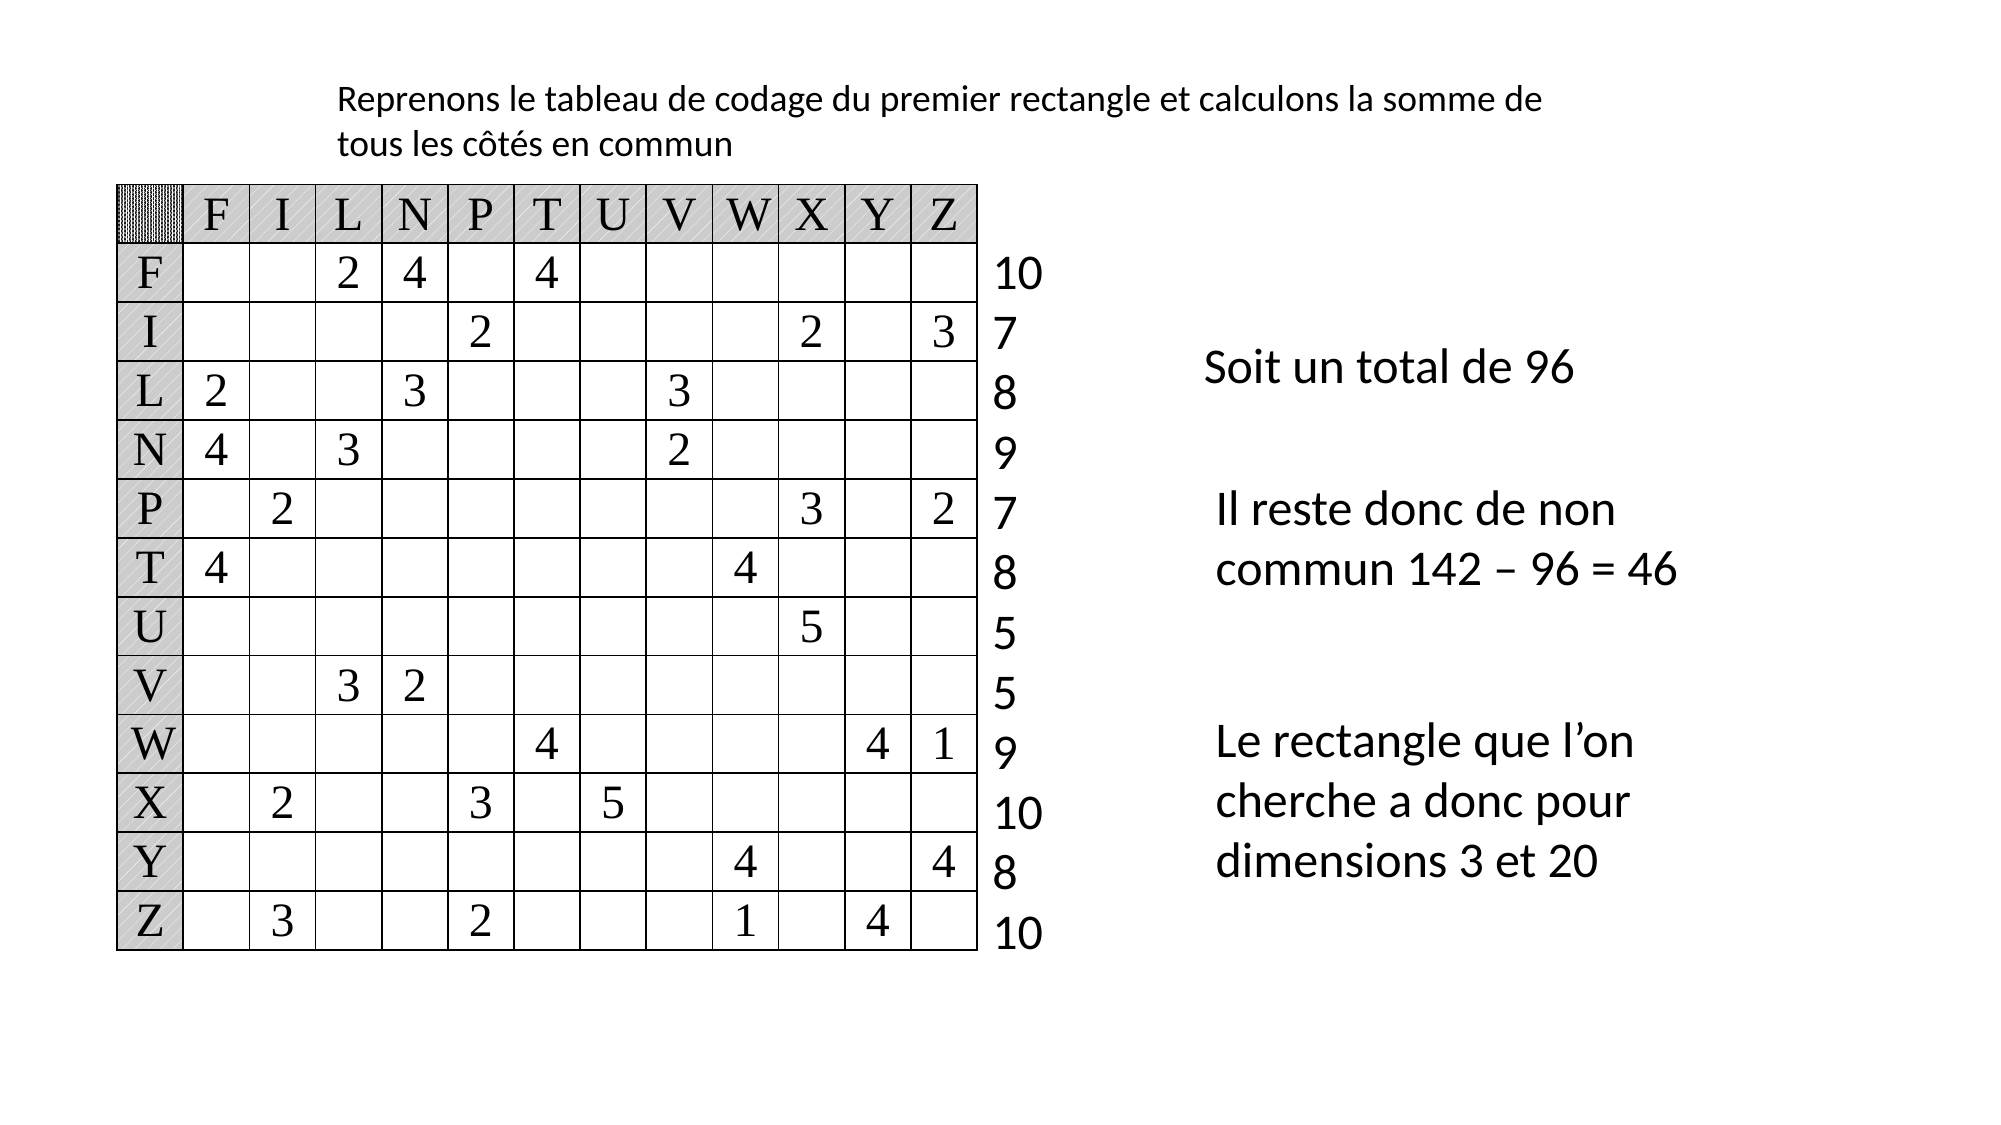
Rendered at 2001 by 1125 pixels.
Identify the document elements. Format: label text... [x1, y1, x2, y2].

table_cell [846, 656, 910, 714]
table_cell [250, 421, 315, 478]
table_cell 3 [316, 656, 381, 714]
table_cell [779, 244, 844, 301]
table_cell 3 [383, 362, 447, 419]
table_cell X [118, 774, 182, 831]
table_header T [515, 185, 579, 242]
table_cell [449, 421, 513, 478]
table_cell 4 [846, 892, 910, 949]
table_cell [316, 833, 381, 890]
table_cell [581, 892, 645, 949]
table_cell [647, 715, 712, 772]
text_box Le rectangle que l’on cherche a donc pour dimensions 3 et 20 [1200, 699, 1754, 895]
table_cell [713, 598, 778, 655]
table_cell 2 [383, 656, 447, 714]
table_cell 1 [912, 715, 976, 772]
table_cell 4 [912, 833, 976, 890]
table_cell [912, 421, 976, 478]
table_cell 2 [449, 303, 513, 360]
table_header P [449, 185, 513, 242]
table_cell 2 [647, 421, 712, 478]
table_cell Y [118, 833, 182, 890]
table_cell [515, 480, 579, 537]
table_cell [515, 833, 579, 890]
table_cell [449, 244, 513, 301]
text_box 10 7 8 9 7 8 5 5 9 10 8 10 [977, 232, 1080, 967]
table_header L [316, 185, 381, 242]
table_cell [846, 598, 910, 655]
table_cell [647, 539, 712, 596]
table_cell U [118, 598, 182, 655]
table_cell 2 [250, 774, 315, 831]
table_cell [846, 833, 910, 890]
table_cell 5 [779, 598, 844, 655]
table_cell [515, 421, 579, 478]
table_header V [647, 185, 712, 242]
table_cell [713, 656, 778, 714]
table_cell 5 [581, 774, 645, 831]
table_cell [779, 892, 844, 949]
table_cell [581, 598, 645, 655]
table_cell 2 [912, 480, 976, 537]
table_cell [449, 480, 513, 537]
table_cell [383, 421, 447, 478]
table_cell [846, 362, 910, 419]
table_cell 4 [515, 715, 579, 772]
table_cell [383, 774, 447, 831]
table_cell [383, 715, 447, 772]
table_cell 1 [713, 892, 778, 949]
table_cell [647, 656, 712, 714]
table_cell [846, 303, 910, 360]
table_cell 2 [779, 303, 844, 360]
table_cell [316, 362, 381, 419]
table_cell [779, 715, 844, 772]
table_cell [383, 892, 447, 949]
table_cell [713, 774, 778, 831]
table_cell [316, 774, 381, 831]
table_cell [647, 303, 712, 360]
table_cell I [118, 303, 182, 360]
table_cell 4 [184, 539, 249, 596]
table_cell [846, 539, 910, 596]
table_cell [581, 833, 645, 890]
table_cell 2 [250, 480, 315, 537]
table_cell [515, 656, 579, 714]
table_cell [184, 598, 249, 655]
table_cell [184, 656, 249, 714]
table_cell [184, 303, 249, 360]
table_cell [449, 715, 513, 772]
table_cell [515, 303, 579, 360]
table_cell [316, 892, 381, 949]
table_cell [184, 774, 249, 831]
table_cell [912, 774, 976, 831]
table_cell [647, 892, 712, 949]
table_cell [383, 598, 447, 655]
table_cell [846, 421, 910, 478]
table_cell [250, 362, 315, 419]
table_cell 4 [184, 421, 249, 478]
table_cell P [118, 480, 182, 537]
text_box Il reste donc de non commun 142 – 96 = 46 [1200, 467, 1754, 603]
table_cell [779, 774, 844, 831]
table_cell [912, 244, 976, 301]
table_cell W [118, 715, 182, 772]
table_header I [250, 185, 315, 242]
table_cell [316, 598, 381, 655]
table_header U [581, 185, 645, 242]
table_cell 3 [250, 892, 315, 949]
table_cell [515, 774, 579, 831]
table_cell [647, 774, 712, 831]
table_cell [449, 539, 513, 596]
table_cell [647, 598, 712, 655]
table_cell [383, 539, 447, 596]
table_cell [515, 539, 579, 596]
table_cell [316, 715, 381, 772]
table_cell [316, 480, 381, 537]
table_cell [846, 480, 910, 537]
table_header Z [912, 185, 976, 242]
table_cell [647, 480, 712, 537]
table_cell 2 [316, 244, 381, 301]
table_header Y [846, 185, 910, 242]
table_header [118, 185, 182, 242]
table_cell [184, 892, 249, 949]
table_cell [449, 598, 513, 655]
table_cell [250, 598, 315, 655]
table_cell [581, 480, 645, 537]
table_cell L [118, 362, 182, 419]
table_cell [581, 244, 645, 301]
table_cell Z [118, 892, 182, 949]
table_cell T [118, 539, 182, 596]
table_cell [779, 656, 844, 714]
table_cell [713, 303, 778, 360]
table_cell [184, 244, 249, 301]
table_cell [449, 833, 513, 890]
table_cell [581, 656, 645, 714]
table_cell 4 [713, 539, 778, 596]
table_cell [779, 539, 844, 596]
table_cell [779, 421, 844, 478]
table_cell [912, 892, 976, 949]
table_cell [779, 362, 844, 419]
table_cell [515, 892, 579, 949]
table_cell 4 [383, 244, 447, 301]
table_cell [647, 833, 712, 890]
table_cell V [118, 656, 182, 714]
table_cell 3 [316, 421, 381, 478]
table_cell [581, 539, 645, 596]
table_header X [779, 185, 844, 242]
table_cell [383, 833, 447, 890]
table_cell [515, 362, 579, 419]
table_cell [912, 598, 976, 655]
table_header W [713, 185, 778, 242]
table_cell 4 [846, 715, 910, 772]
table_cell [912, 656, 976, 714]
text_box Soit un total de 96 [1189, 326, 1686, 401]
table_cell N [118, 421, 182, 478]
table_cell [912, 362, 976, 419]
table_cell [581, 715, 645, 772]
table_cell [184, 833, 249, 890]
table_cell [581, 362, 645, 419]
table_cell [383, 480, 447, 537]
table_cell [713, 244, 778, 301]
table_cell [316, 303, 381, 360]
table_cell [250, 539, 315, 596]
table_cell 3 [449, 774, 513, 831]
table_cell [250, 715, 315, 772]
table_cell [250, 833, 315, 890]
table_cell [449, 656, 513, 714]
table_header N [383, 185, 447, 242]
table_cell [647, 244, 712, 301]
table_cell [846, 244, 910, 301]
table_cell [515, 598, 579, 655]
table_cell [713, 362, 778, 419]
table_cell 2 [184, 362, 249, 419]
table_cell [383, 303, 447, 360]
table_cell 3 [912, 303, 976, 360]
table_cell 4 [515, 244, 579, 301]
table_cell 2 [449, 892, 513, 949]
table_cell [581, 421, 645, 478]
table_cell F [118, 244, 182, 301]
table_cell [912, 539, 976, 596]
table_cell [184, 715, 249, 772]
table_cell [581, 303, 645, 360]
table_cell [846, 774, 910, 831]
table_cell [316, 539, 381, 596]
table_cell [779, 833, 844, 890]
table_cell [184, 480, 249, 537]
text_box Reprenons le tableau de codage du premier rectangle et calculons la somme de tous les côtés en commun [322, 66, 1568, 172]
table_cell [250, 303, 315, 360]
table_cell [713, 715, 778, 772]
table_cell 3 [779, 480, 844, 537]
table_cell 3 [647, 362, 712, 419]
table_cell [713, 480, 778, 537]
table_cell [250, 656, 315, 714]
table_cell [713, 421, 778, 478]
table_cell 4 [713, 833, 778, 890]
table_cell [449, 362, 513, 419]
table_header F [184, 185, 249, 242]
table_cell [250, 244, 315, 301]
